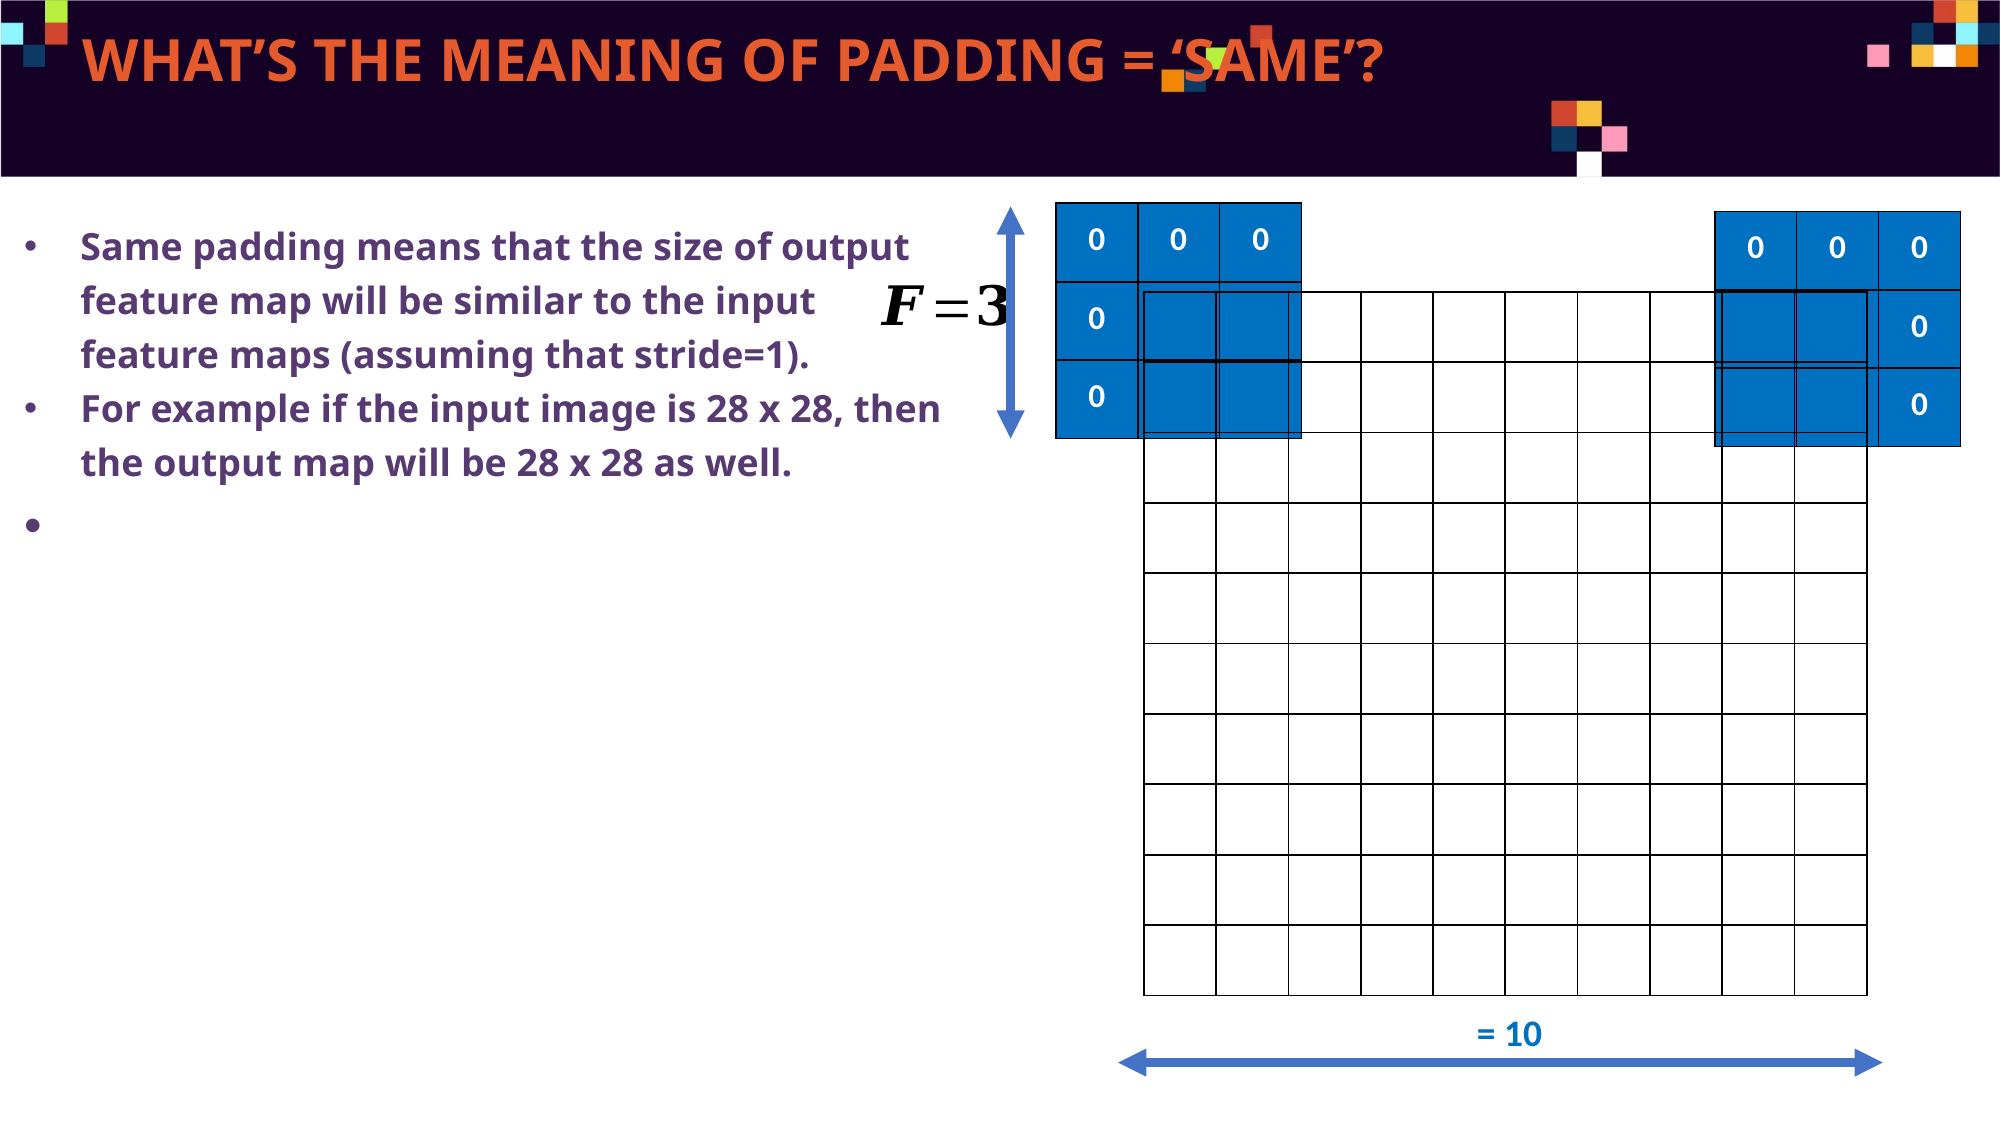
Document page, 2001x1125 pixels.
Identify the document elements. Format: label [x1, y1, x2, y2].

table_cell [1723, 856, 1794, 924]
table_cell [1795, 715, 1866, 783]
table_cell [1578, 657, 1649, 713]
table_cell [1723, 785, 1794, 854]
table_cell [1289, 926, 1360, 995]
table_cell [1145, 715, 1215, 783]
table_cell [1506, 715, 1577, 783]
table_cell [1651, 715, 1721, 783]
table_cell [1651, 657, 1721, 713]
table_cell [1362, 926, 1432, 995]
table_cell [1795, 785, 1866, 854]
table_cell [1145, 926, 1215, 995]
table_cell [1145, 657, 1215, 713]
table_cell [1434, 926, 1504, 995]
table_cell [1434, 715, 1504, 783]
table_cell [1578, 715, 1649, 783]
table_cell [1651, 856, 1721, 924]
table_cell [1217, 715, 1288, 783]
table_cell [1434, 657, 1504, 713]
table_cell [1578, 785, 1649, 854]
table_cell [1289, 657, 1360, 713]
table_cell [1651, 785, 1721, 854]
table_cell [1217, 785, 1288, 854]
table_cell [1506, 926, 1577, 995]
table_cell [1795, 856, 1866, 924]
table_cell [1362, 657, 1432, 713]
table_cell [1651, 926, 1721, 995]
table_cell [1506, 856, 1577, 924]
table_cell [1145, 856, 1215, 924]
table_cell [1289, 715, 1360, 783]
table_cell [1434, 856, 1504, 924]
table_cell [1434, 785, 1504, 854]
table_cell [1723, 657, 1794, 713]
table_cell [1506, 657, 1577, 713]
table_cell [1362, 785, 1432, 854]
table_cell [1217, 926, 1288, 995]
table_cell [1362, 715, 1432, 783]
table_cell [1578, 926, 1649, 995]
table_cell [1217, 657, 1288, 713]
table_cell [1506, 785, 1577, 854]
table_cell [1289, 785, 1360, 854]
table_cell [1723, 926, 1794, 995]
table_cell [1723, 715, 1794, 783]
table_cell [1362, 856, 1432, 924]
table_cell [1795, 657, 1866, 713]
table_cell [1145, 785, 1215, 854]
table_cell [1217, 856, 1288, 924]
picture [0, 0, 2000, 657]
table_cell [1289, 856, 1360, 924]
table_cell [1795, 926, 1866, 995]
table_cell [1578, 856, 1649, 924]
